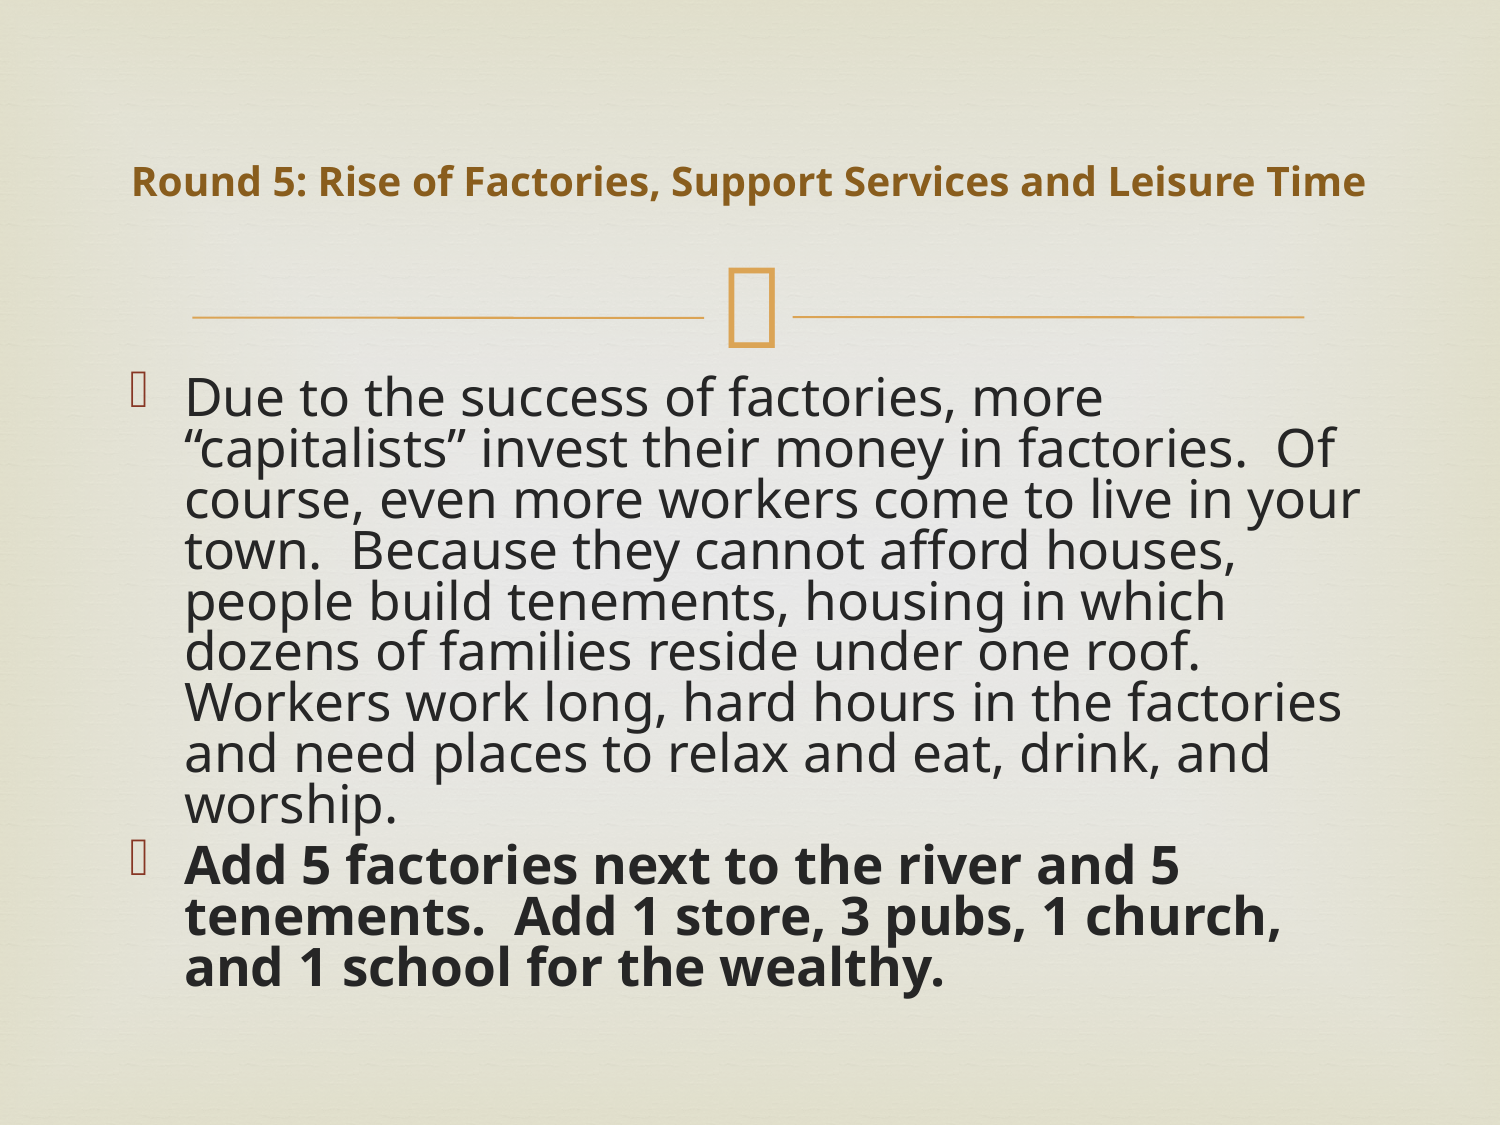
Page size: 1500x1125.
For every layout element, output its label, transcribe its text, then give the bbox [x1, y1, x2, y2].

title Round 5: Rise of Factories, Support Services and Leisure Time [112, 93, 1386, 267]
list Due to the success of factories, more “capitalists” invest their money in factories. Of course, even more workers come to live in your town. Because they cannot afford houses, people build tenements, housing in which dozens of families reside under one roof. Workers work long, hard hours in the factories and need places to relax and eat, drink, and worship. Add 5 factories next to the river and 5 tenements. Add 1 store, 3 pubs, 1 church, and 1 school for the wealthy. [114, 368, 1386, 1005]
